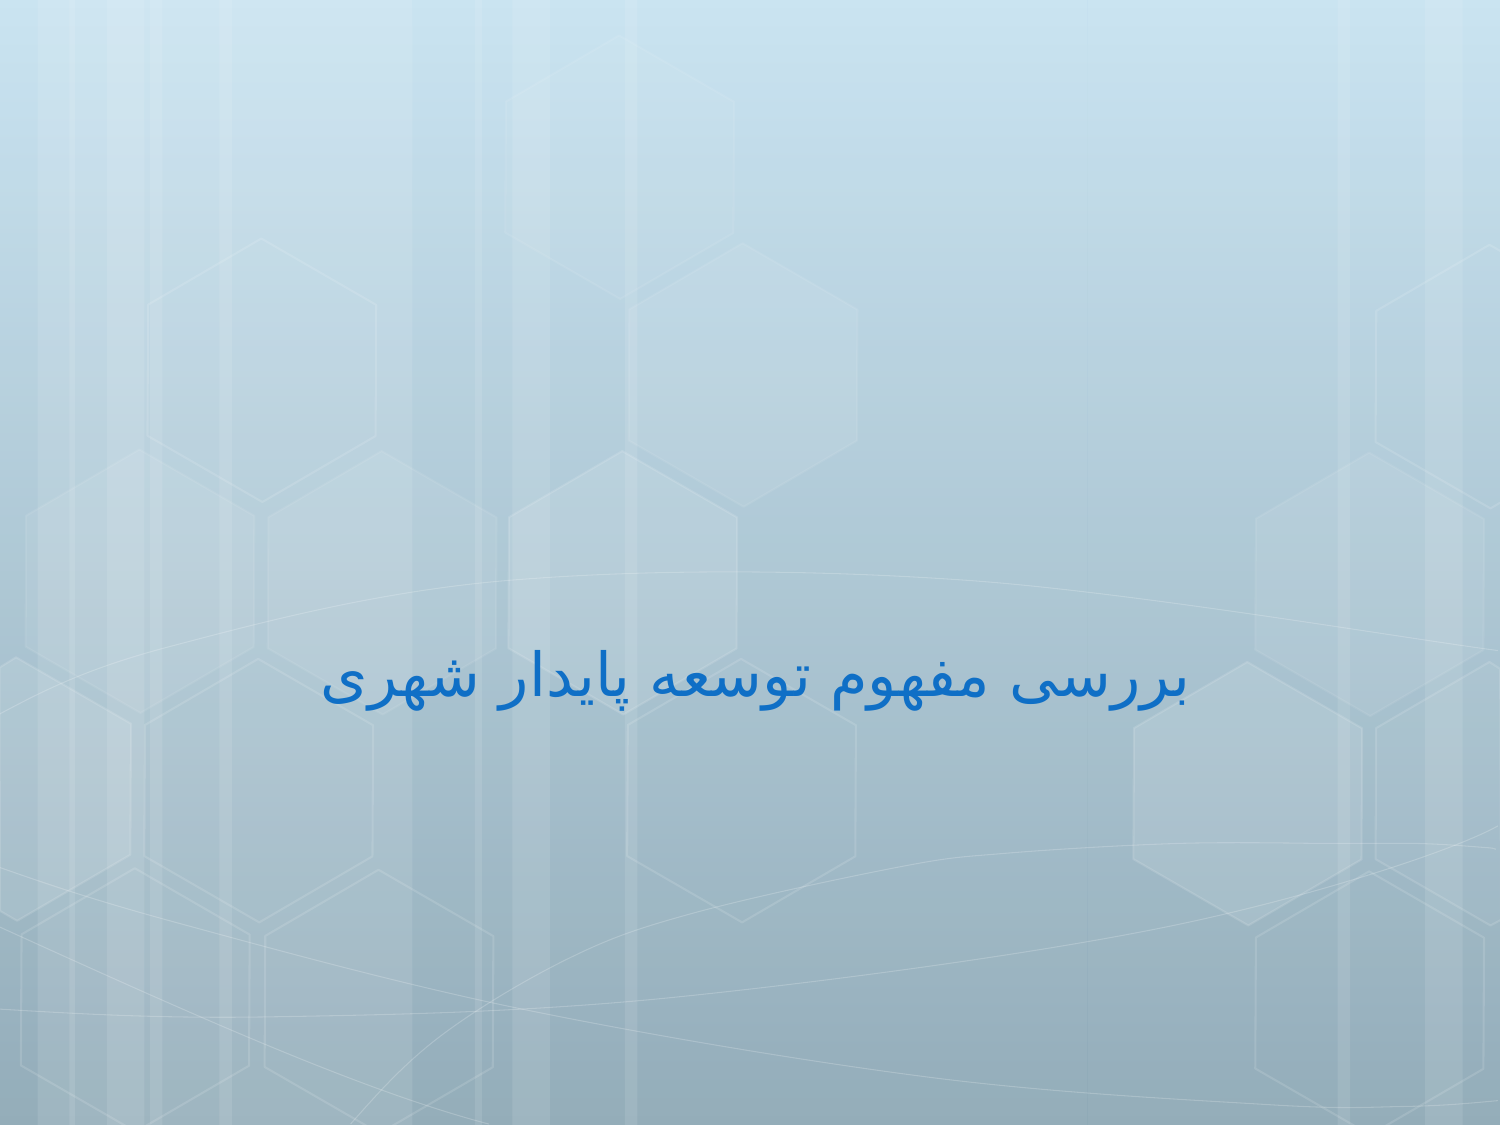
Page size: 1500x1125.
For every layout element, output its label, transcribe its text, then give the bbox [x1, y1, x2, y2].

title بررسی مفهوم توسعه پایدار شهری [300, 562, 1213, 719]
